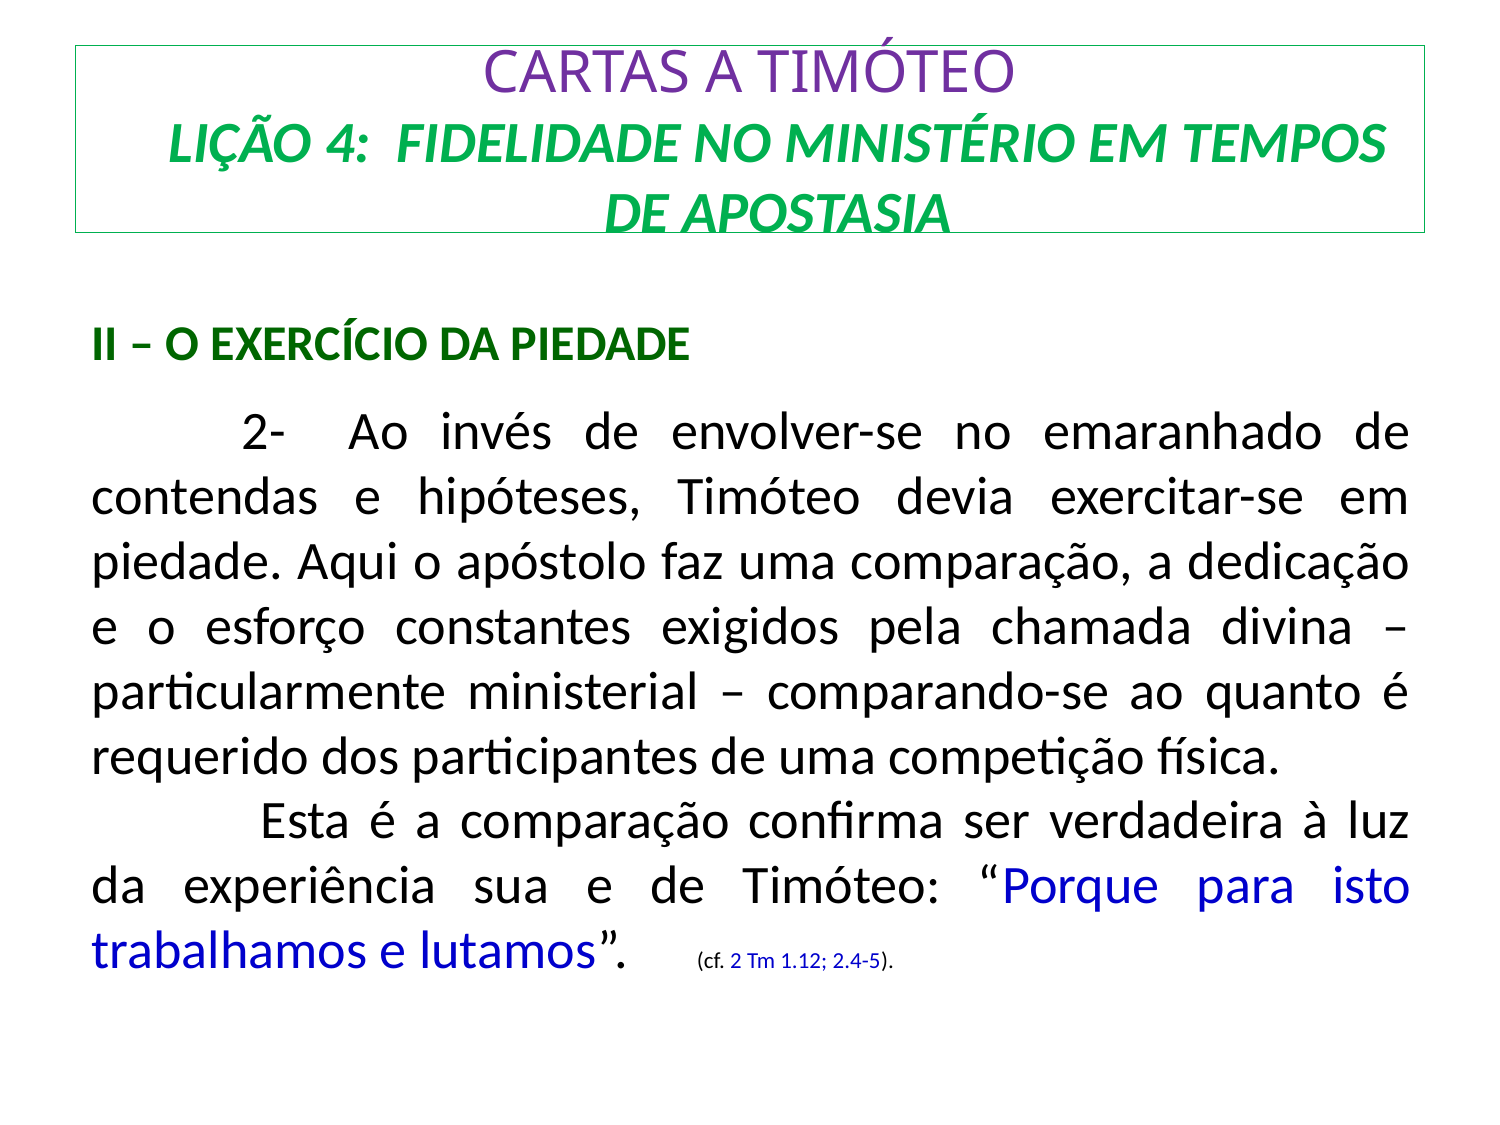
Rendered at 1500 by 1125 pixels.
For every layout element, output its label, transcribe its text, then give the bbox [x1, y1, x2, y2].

list II – O EXERCÍCIO DA PIEDADE 2- Ao invés de envolver-se no emaranhado de contendas e hipóteses, Timóteo devia exercitar-se em piedade. Aqui o apóstolo faz uma comparação, a dedicação e o esforço constantes exigidos pela chamada divina – particularmente ministerial – comparando-se ao quanto é requerido dos participantes de uma competição física. Esta é a comparação confirma ser verdadeira à luz da experiência sua e de Timóteo: “Porque para isto trabalhamos e lutamos”. (cf. 2 Tm 1.12; 2.4-5). [76, 302, 1427, 1029]
title CARTAS A TIMÓTEO LIÇÃO 4: FIDELIDADE NO MINISTÉRIO EM TEMPOS DE APOSTASIA [75, 45, 1425, 233]
